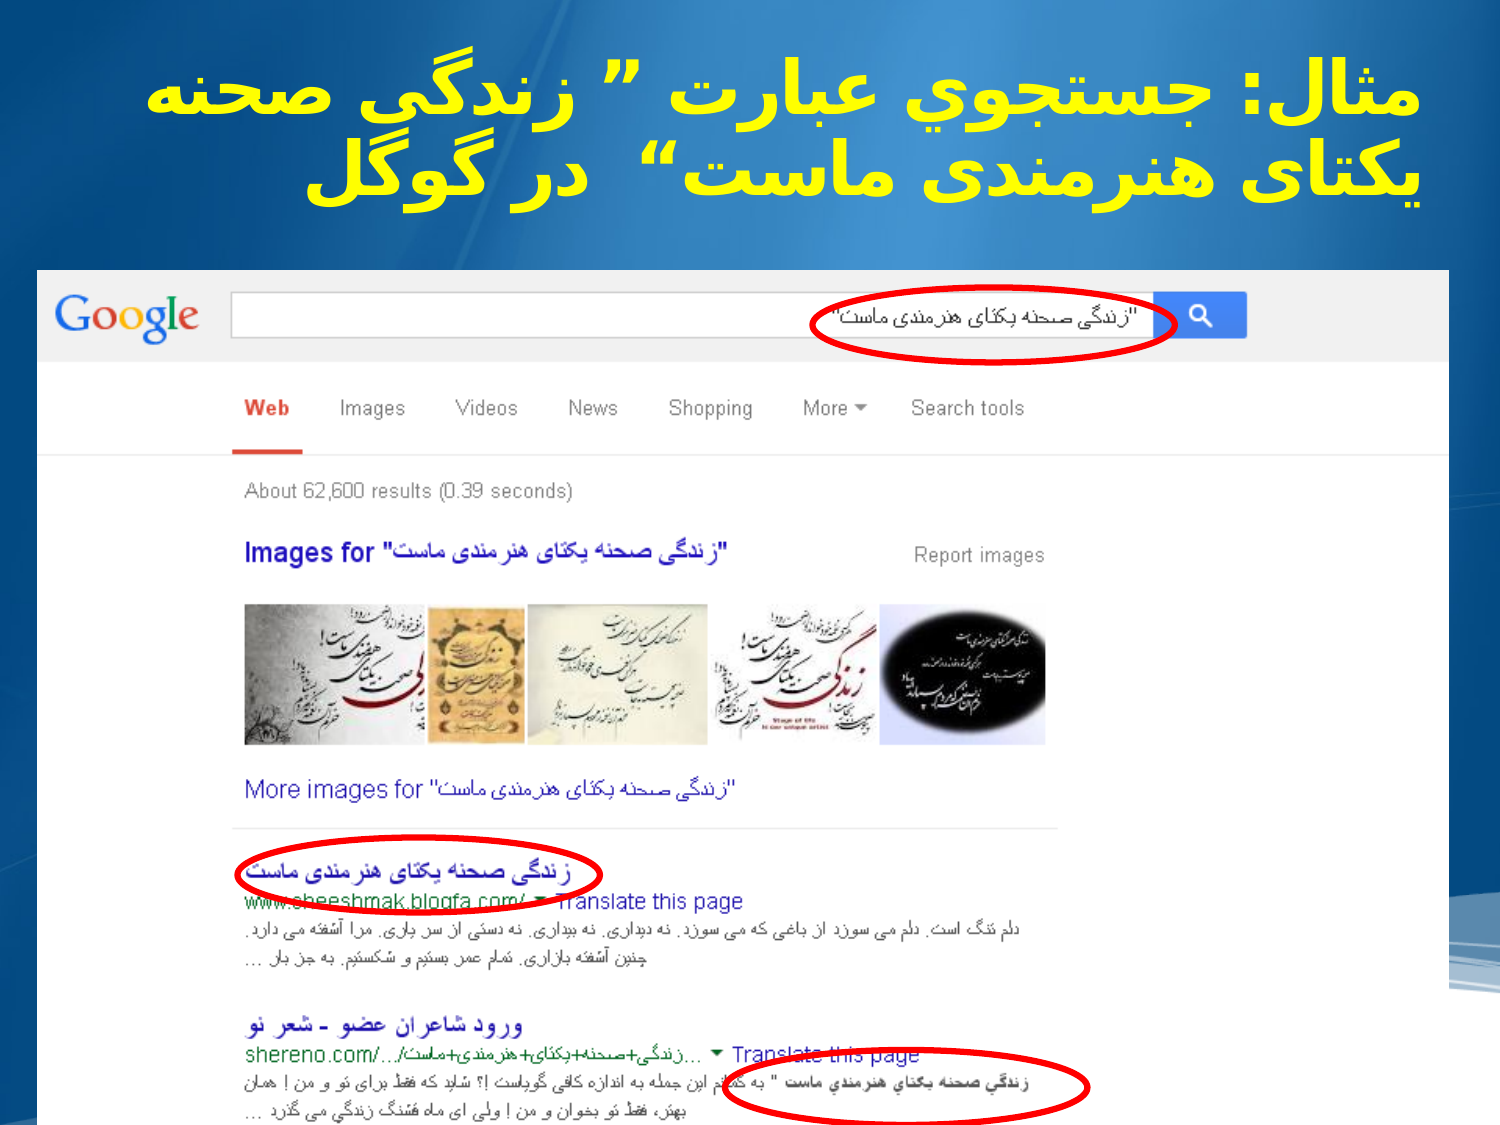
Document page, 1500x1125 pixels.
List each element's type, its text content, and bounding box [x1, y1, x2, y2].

title مثال: جستجوي عبارت ” زندگی صحنه یکتای هنرمندی ماست“ در گوگل [50, 50, 1425, 160]
picture [0, 0, 1500, 1125]
